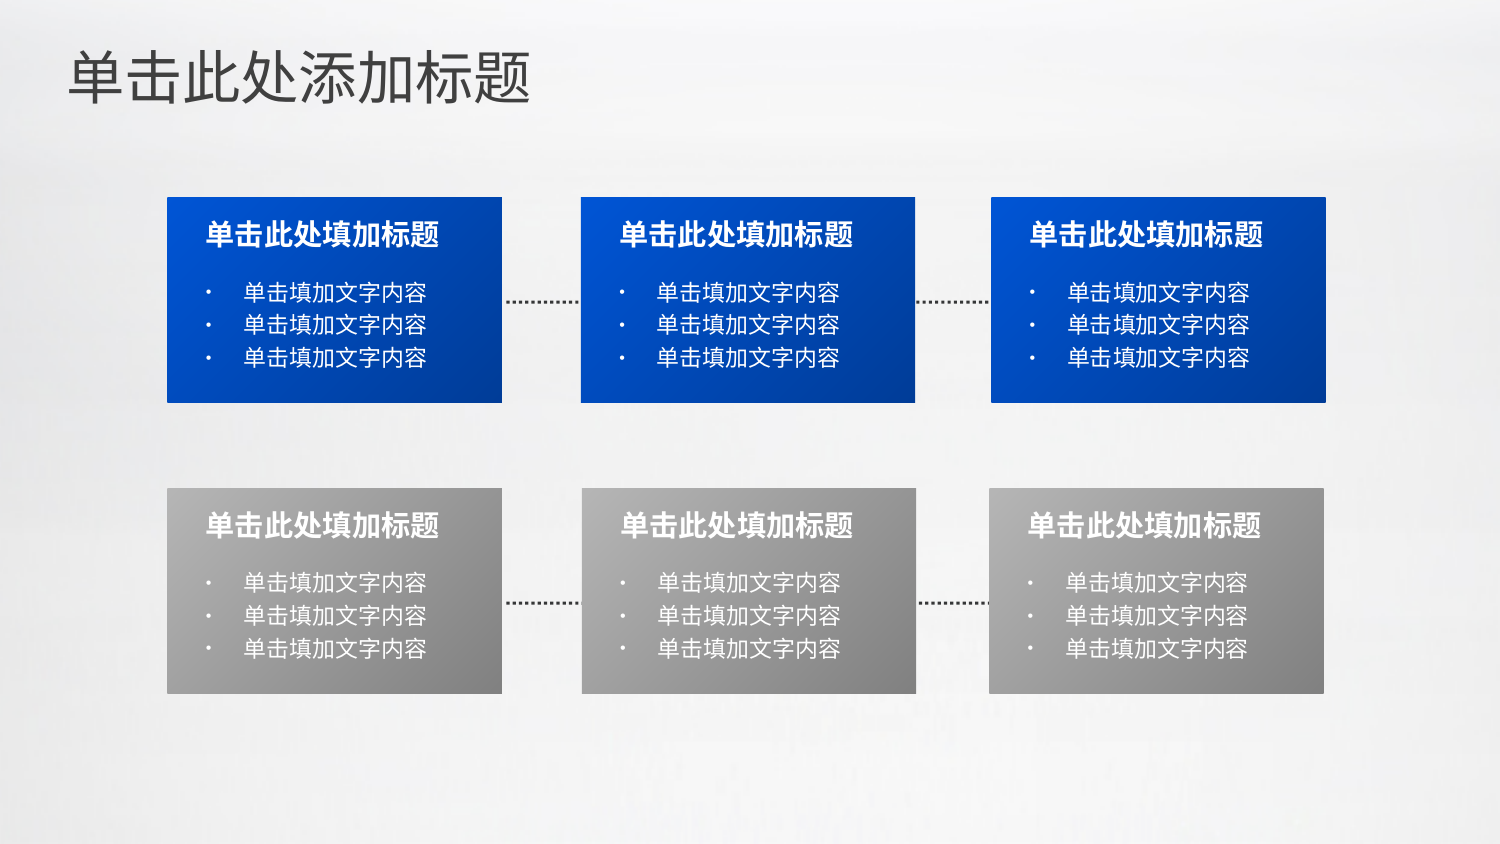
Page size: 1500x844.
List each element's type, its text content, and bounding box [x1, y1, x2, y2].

text_box 单击此处添加标题 [51, 33, 597, 127]
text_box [167, 487, 503, 694]
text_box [580, 197, 916, 403]
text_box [581, 487, 917, 694]
picture [0, 0, 1500, 844]
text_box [167, 197, 503, 403]
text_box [991, 197, 1326, 403]
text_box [989, 487, 1324, 694]
